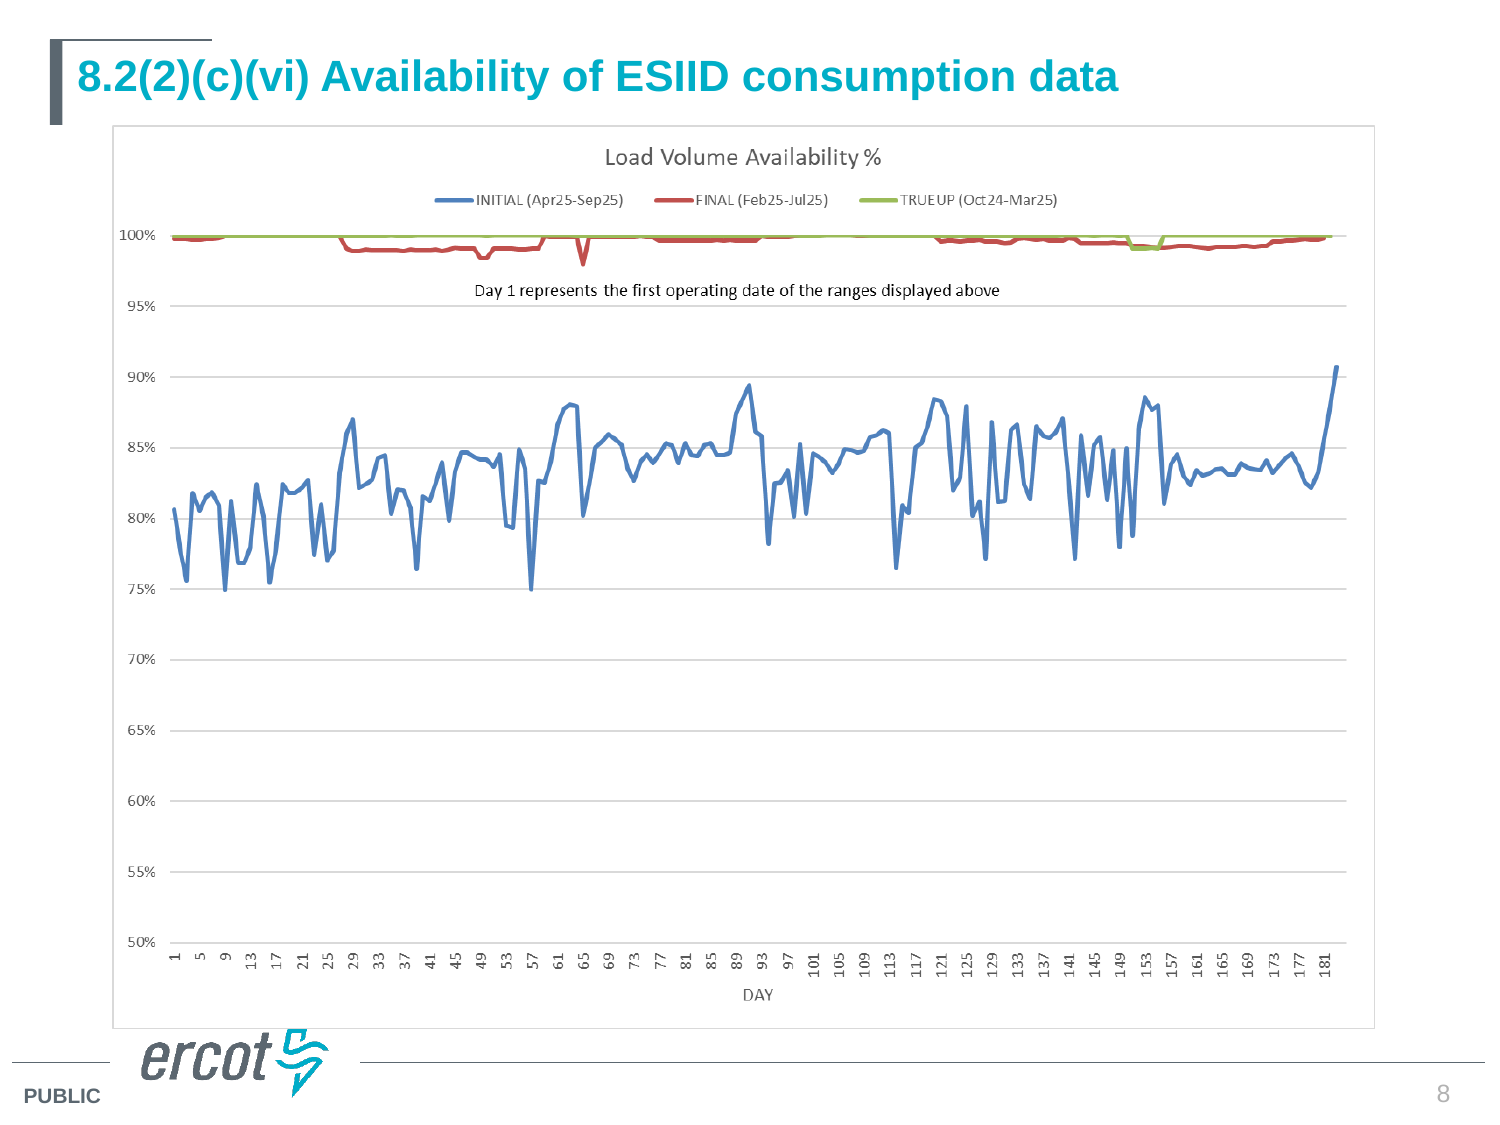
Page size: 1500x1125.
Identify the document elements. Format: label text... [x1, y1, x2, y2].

picture [112, 124, 1376, 1100]
title 8.2(2)(c)(vi) Availability of ESIID consumption data [62, 39, 1450, 125]
slide_number 8 [1400, 1076, 1488, 1113]
